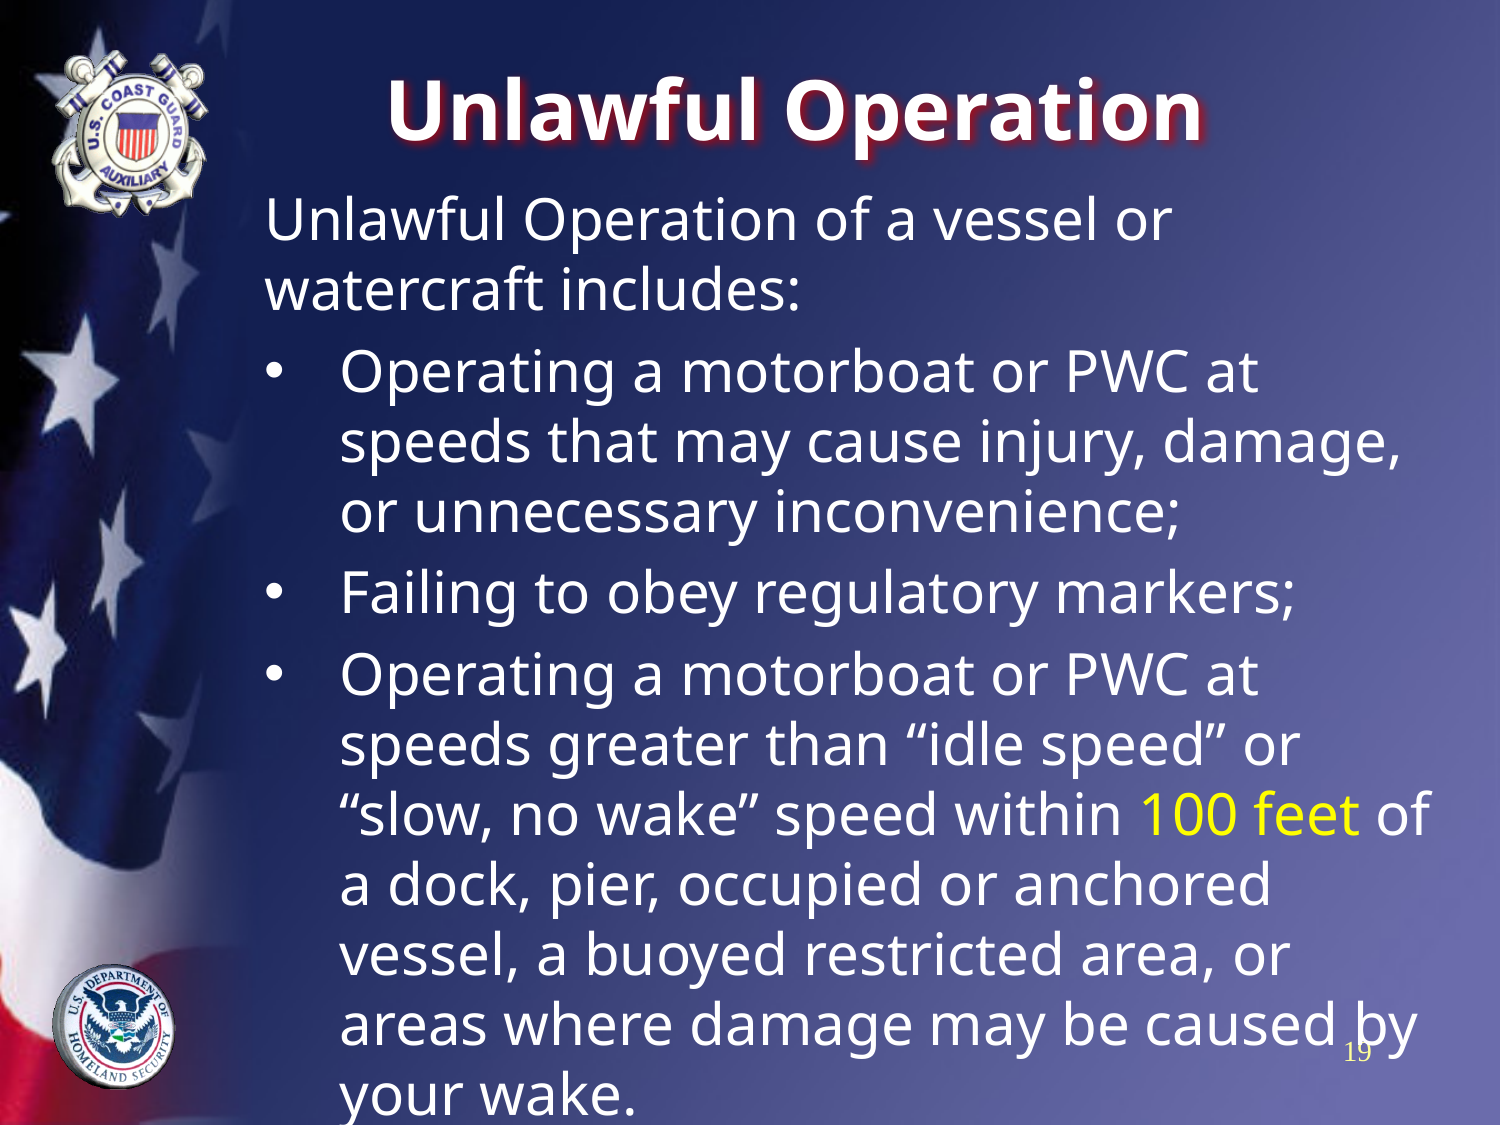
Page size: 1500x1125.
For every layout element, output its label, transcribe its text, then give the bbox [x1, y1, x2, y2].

title Unlawful Operation [137, 37, 1388, 177]
picture [0, 0, 1500, 1125]
text_box Unlawful Operation of a vessel or watercraft includes: Operating a motorboat or PWC at speeds that may cause injury, damage, or unnecessary inconvenience; Failing to obey regulatory markers; Operating a motorboat or PWC at speeds greater than “idle speed” or “slow, no wake” speed within 100 feet of a dock, pier, occupied or anchored vessel, a buoyed restricted area, or areas where damage may be caused by your wake. [249, 174, 1450, 1125]
